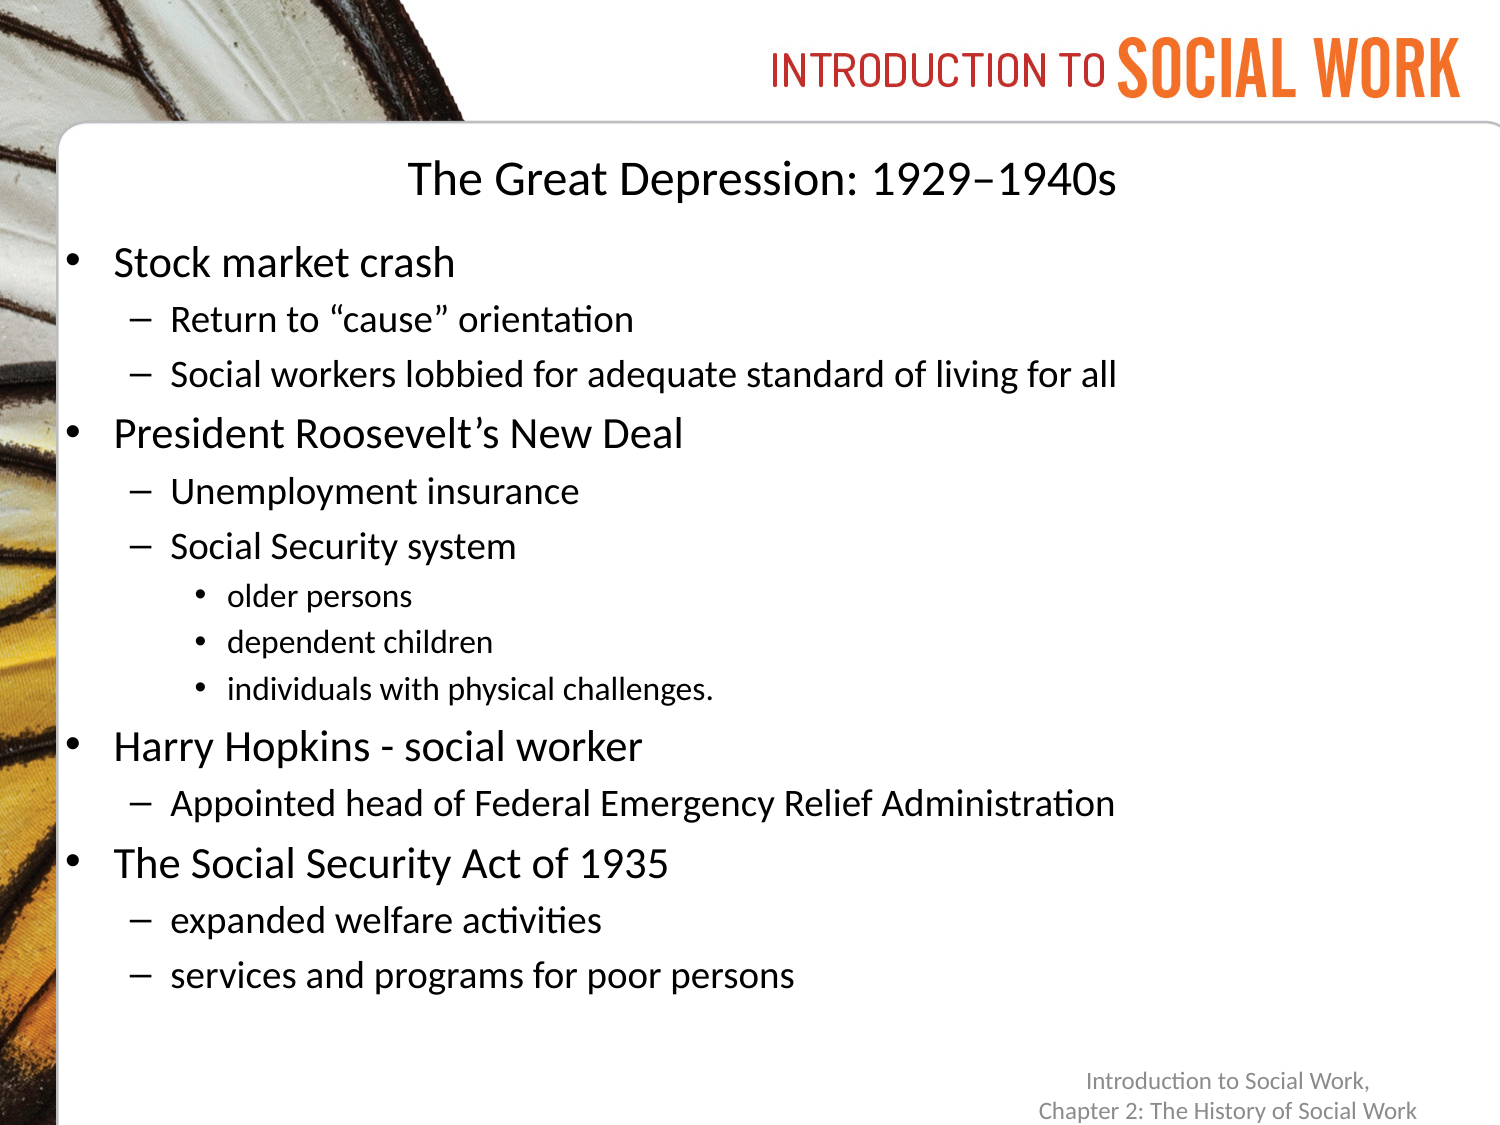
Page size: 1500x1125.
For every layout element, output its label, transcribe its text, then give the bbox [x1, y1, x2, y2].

footer Introduction to Social Work, Chapter 2: The History of Social Work [987, 1065, 1475, 1125]
picture [0, 0, 1500, 1125]
title The Great Depression: 1929–1940s [50, 137, 1475, 213]
list Stock market crash Return to “cause” orientation Social workers lobbied for adequate standard of living for all President Roosevelt’s New Deal Unemployment insurance Social Security system older persons dependent children individuals with physical challenges. Harry Hopkins - social worker Appointed head of Federal Emergency Relief Administration The Social Security Act of 1935 expanded welfare activities services and programs for poor persons [50, 224, 1500, 1013]
